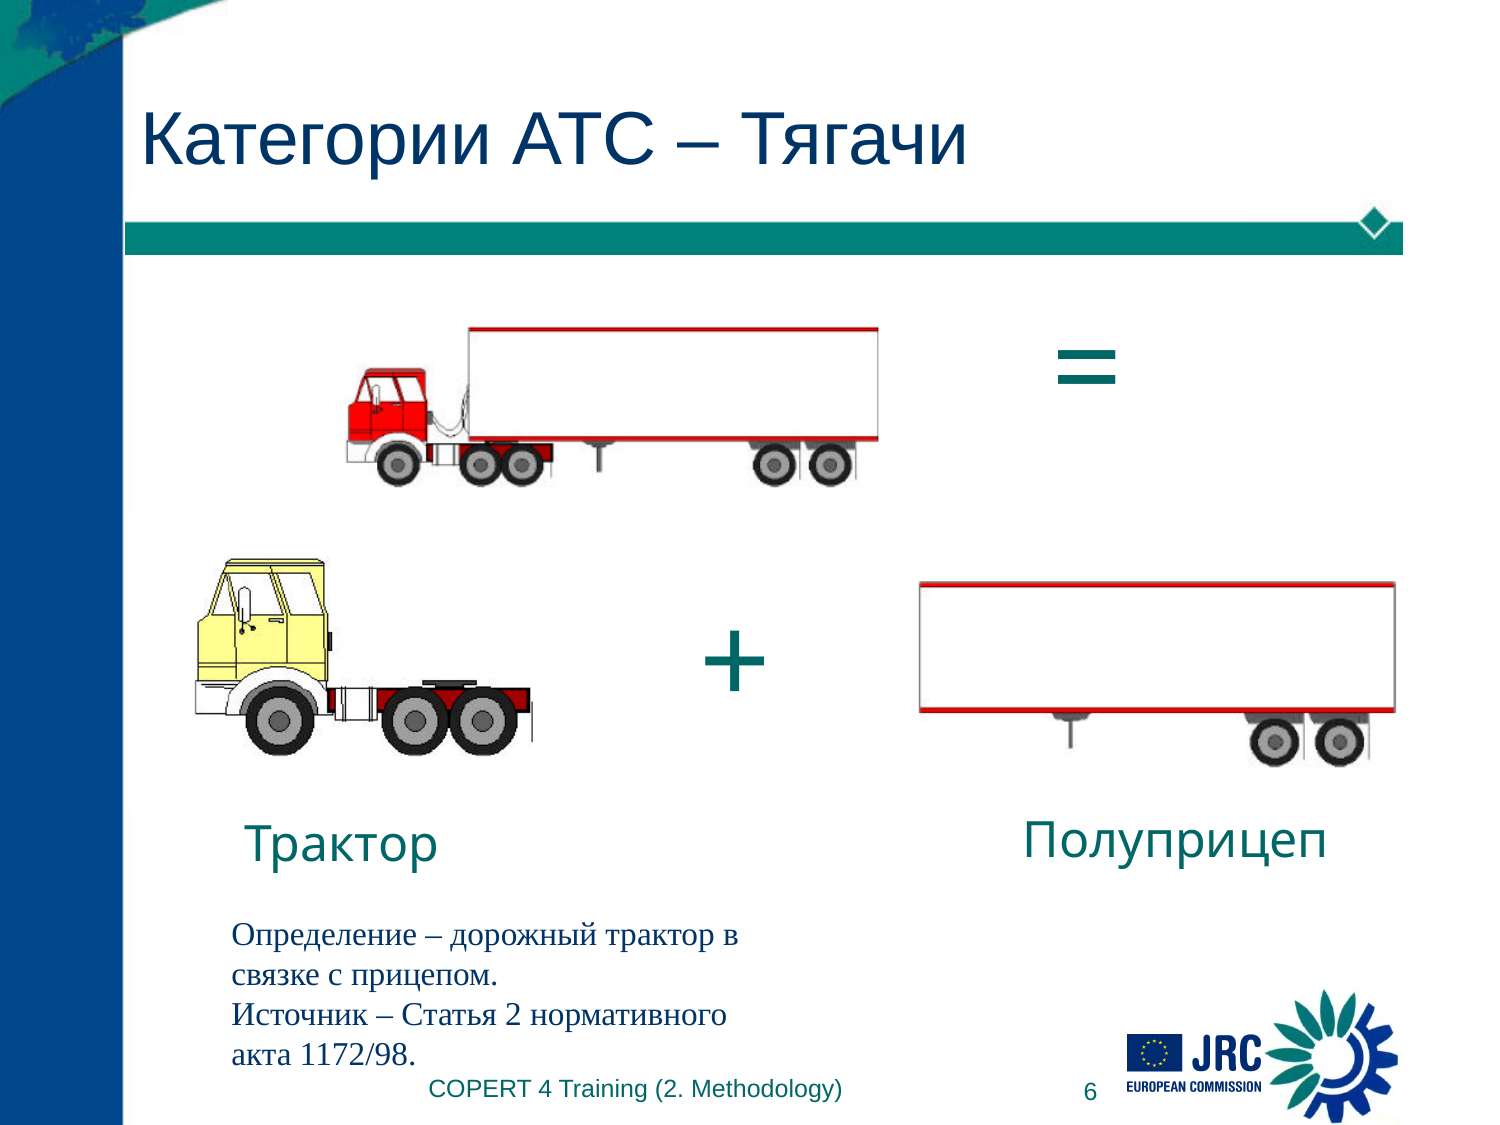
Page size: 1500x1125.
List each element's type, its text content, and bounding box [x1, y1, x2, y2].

slide_number 6 [987, 1062, 1113, 1113]
text_box Определение – дорожный трактор в связке с прицепом. Источник – Статья 2 нормативного акта 1172/98. [216, 905, 776, 1080]
text_box + [610, 572, 823, 738]
picture [1262, 987, 1400, 1125]
text_box = [1036, 278, 1213, 444]
footer COPERT 4 Training (2. Methodology) [324, 1062, 948, 1110]
text_box Полуприцеп [1004, 838, 1348, 875]
text_box Трактор [216, 817, 467, 879]
picture [0, 0, 1469, 1125]
title Категории АТС – Тягачи [124, 33, 1401, 188]
picture [1127, 1034, 1261, 1092]
